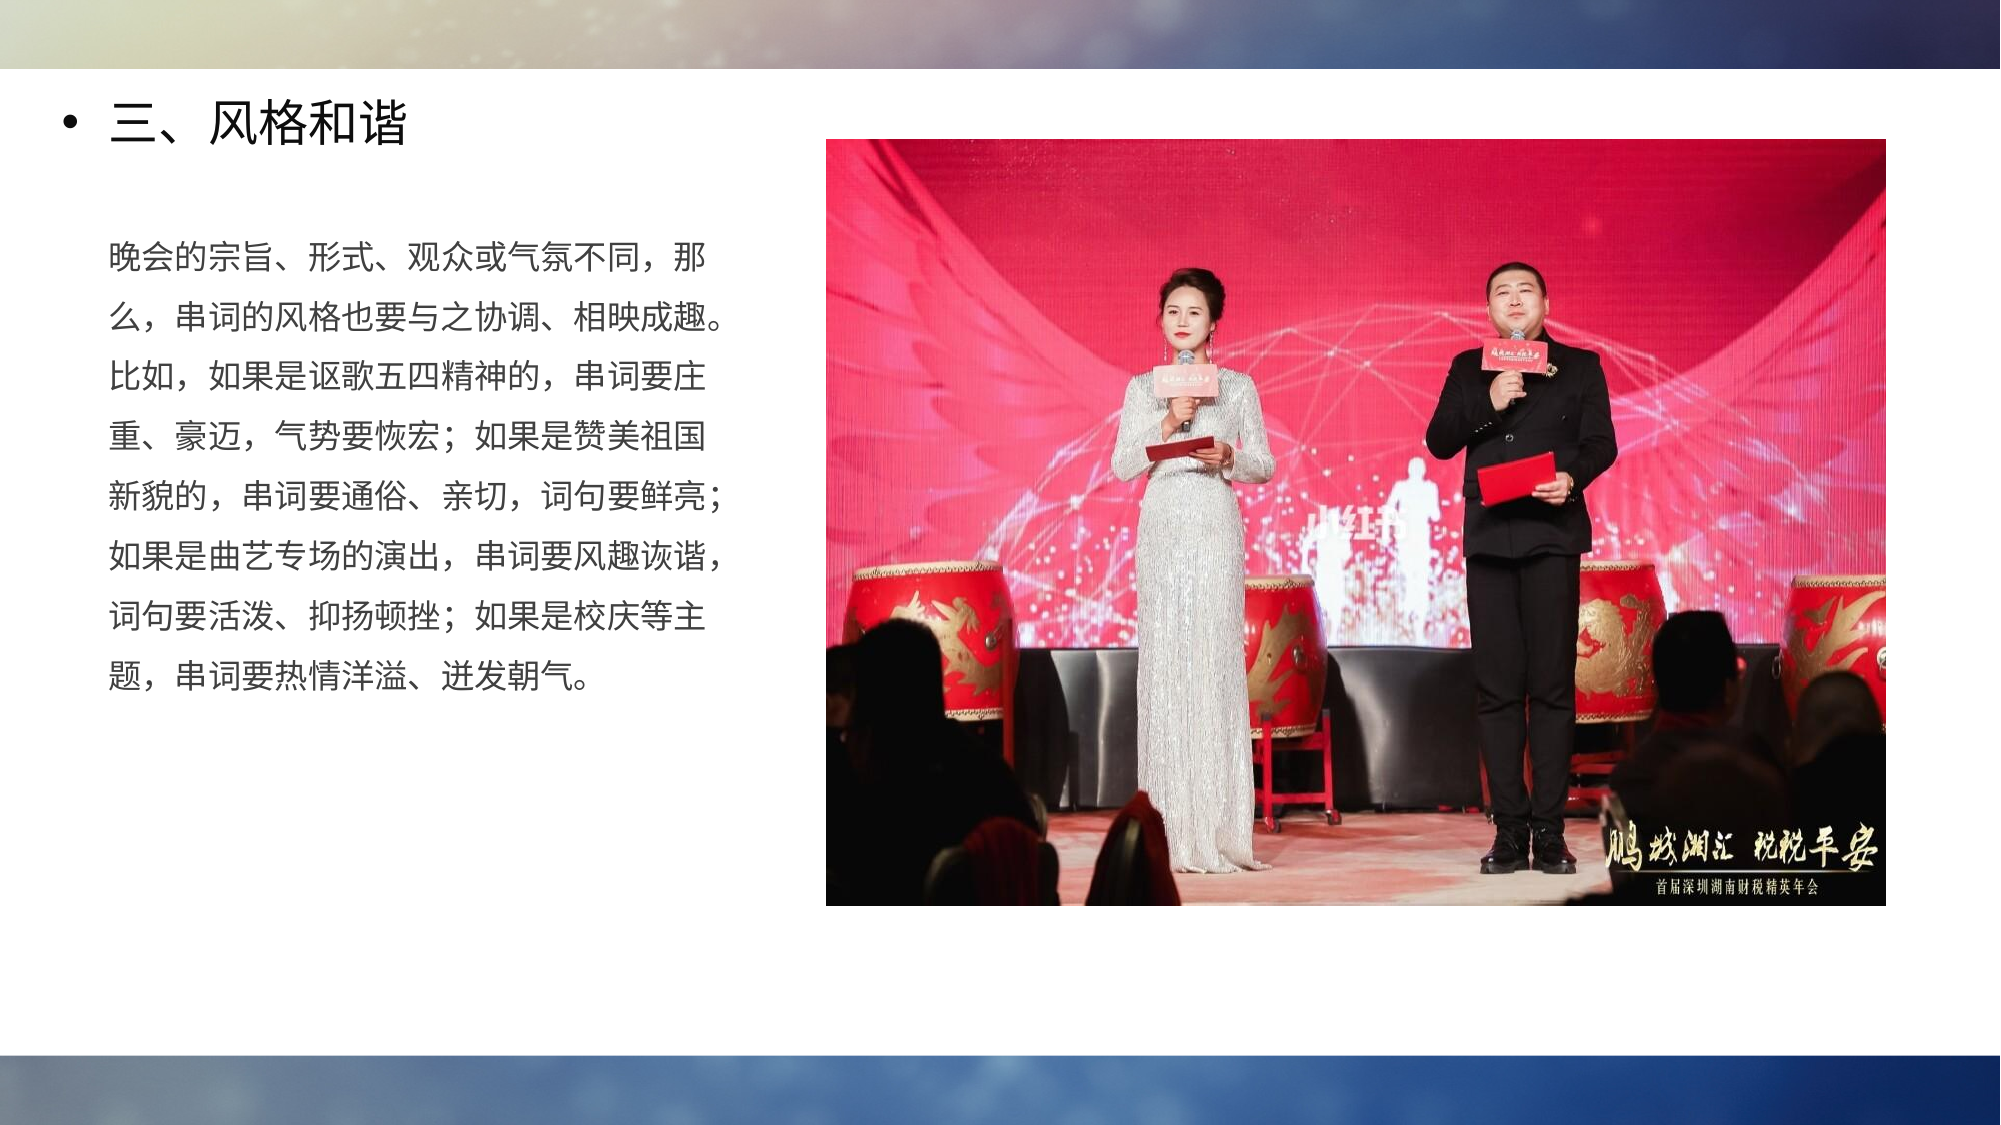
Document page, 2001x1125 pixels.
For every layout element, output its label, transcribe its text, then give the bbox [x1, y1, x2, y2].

picture [0, 1056, 2000, 1125]
picture [0, 0, 2000, 69]
text_box 三、风格和谐 [46, 84, 708, 160]
text_box 晚会的宗旨、形式、观众或气氛不同，那么，串词的风格也要与之协调、相映成趣。比如，如果是讴歌五四精神的，串词要庄重、豪迈，气势要恢宏；如果是赞美祖国新貌的，串词要通俗、亲切，词句要鲜亮；如果是曲艺专场的演出，串词要风趣诙谐，词句要活泼、抑扬顿挫；如果是校庆等主题，串词要热情洋溢、迸发朝气。 [93, 208, 738, 703]
picture [826, 139, 1886, 906]
